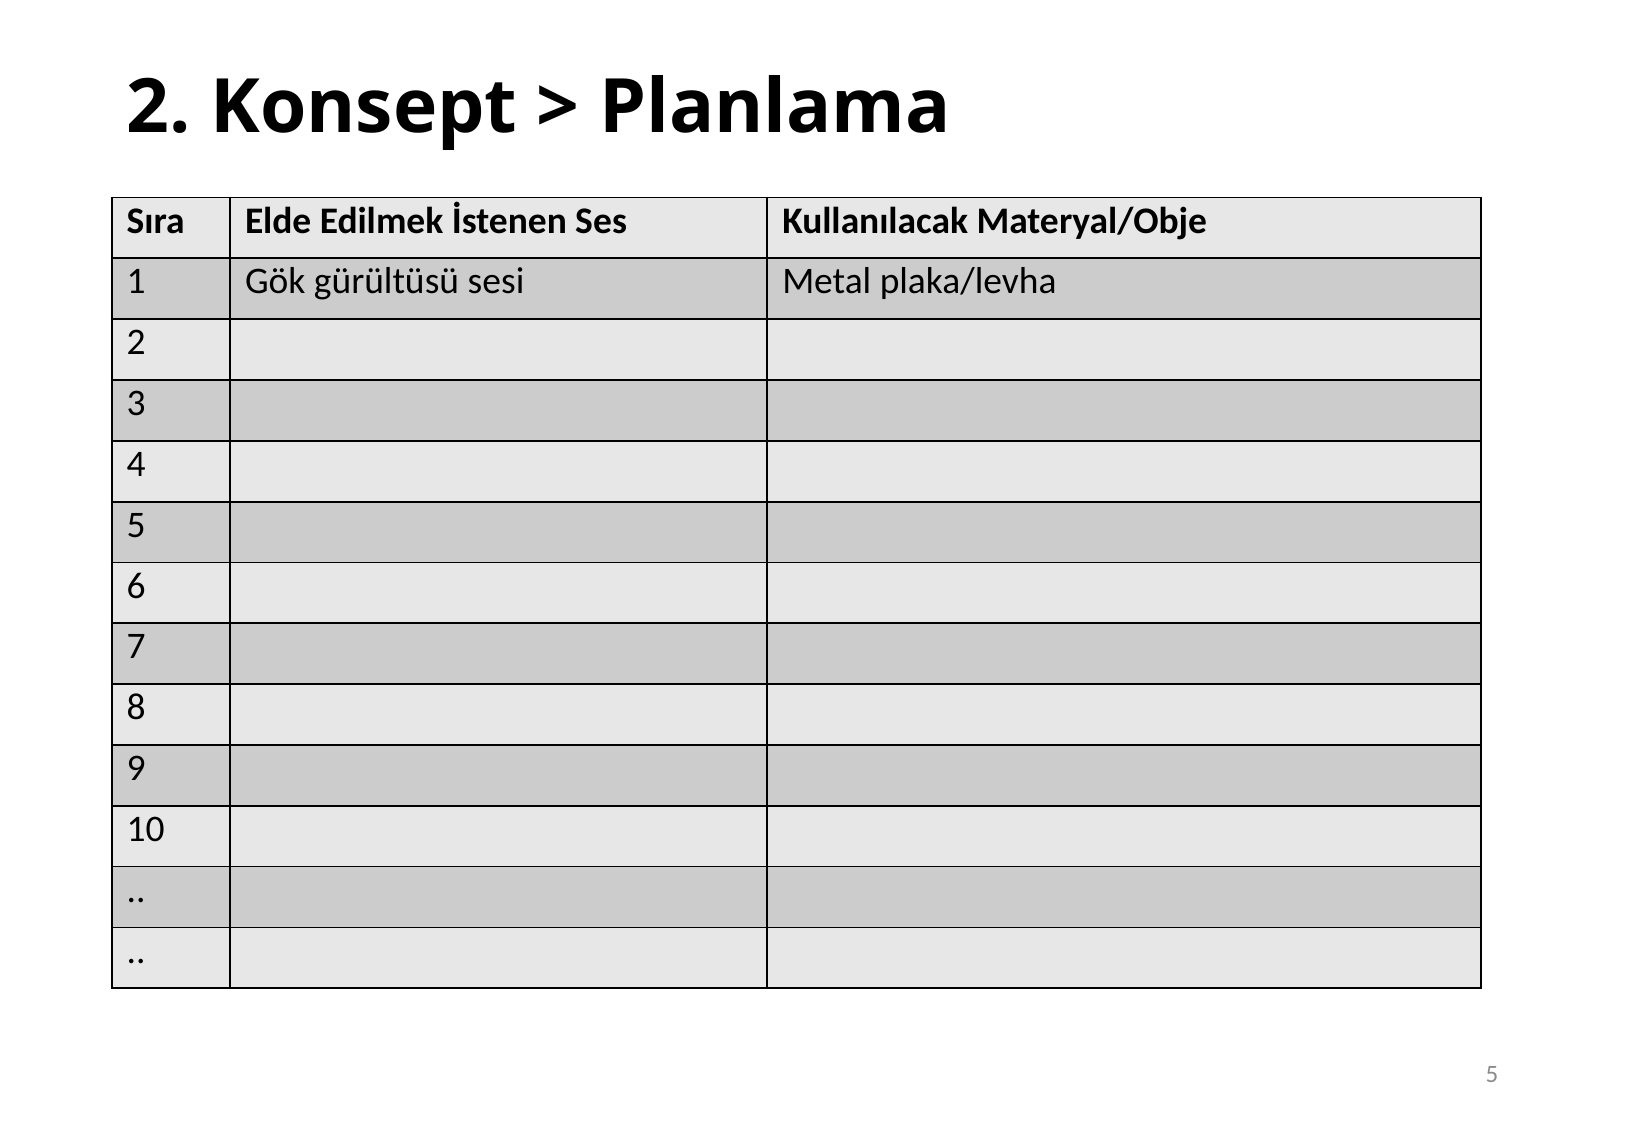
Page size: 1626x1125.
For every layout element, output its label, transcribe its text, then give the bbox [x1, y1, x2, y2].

table_cell [768, 381, 1480, 440]
table_cell 8 [113, 685, 229, 744]
table_cell 6 [113, 563, 229, 622]
table_cell 5 [113, 503, 229, 562]
table_cell [231, 746, 766, 805]
table_cell [768, 442, 1480, 501]
table_cell [231, 563, 766, 622]
table_cell [768, 624, 1480, 683]
table_cell [768, 867, 1480, 927]
table_cell Gök gürültüsü sesi [231, 259, 766, 318]
table_cell 4 [113, 442, 229, 501]
title 2. Konsept > Planlama [111, 59, 1514, 278]
table_cell [768, 928, 1480, 987]
table_cell [231, 807, 766, 866]
table_cell [231, 503, 766, 562]
table_cell Metal plaka/levha [768, 259, 1480, 318]
table_cell 10 [113, 807, 229, 866]
table_cell [231, 624, 766, 683]
table_header Elde Edilmek İstenen Ses [231, 198, 766, 257]
table_cell [768, 563, 1480, 622]
slide_number 5 [1147, 1042, 1514, 1103]
table_header Kullanılacak Materyal/Obje [768, 198, 1480, 257]
table_cell .. [113, 867, 229, 927]
table_cell [768, 807, 1480, 866]
table_cell 2 [113, 320, 229, 379]
table_cell [231, 685, 766, 744]
table_cell [768, 746, 1480, 805]
table_cell [231, 867, 766, 927]
table_cell [768, 685, 1480, 744]
table_cell [231, 320, 766, 379]
table_cell [768, 320, 1480, 379]
table_cell 9 [113, 746, 229, 805]
table_cell .. [113, 928, 229, 987]
table_cell 1 [113, 259, 229, 318]
table_cell [231, 442, 766, 501]
table_cell [768, 503, 1480, 562]
table_cell [231, 381, 766, 440]
table_cell 3 [113, 381, 229, 440]
table_header Sıra [113, 198, 229, 257]
table_cell [231, 928, 766, 987]
table_cell 7 [113, 624, 229, 683]
